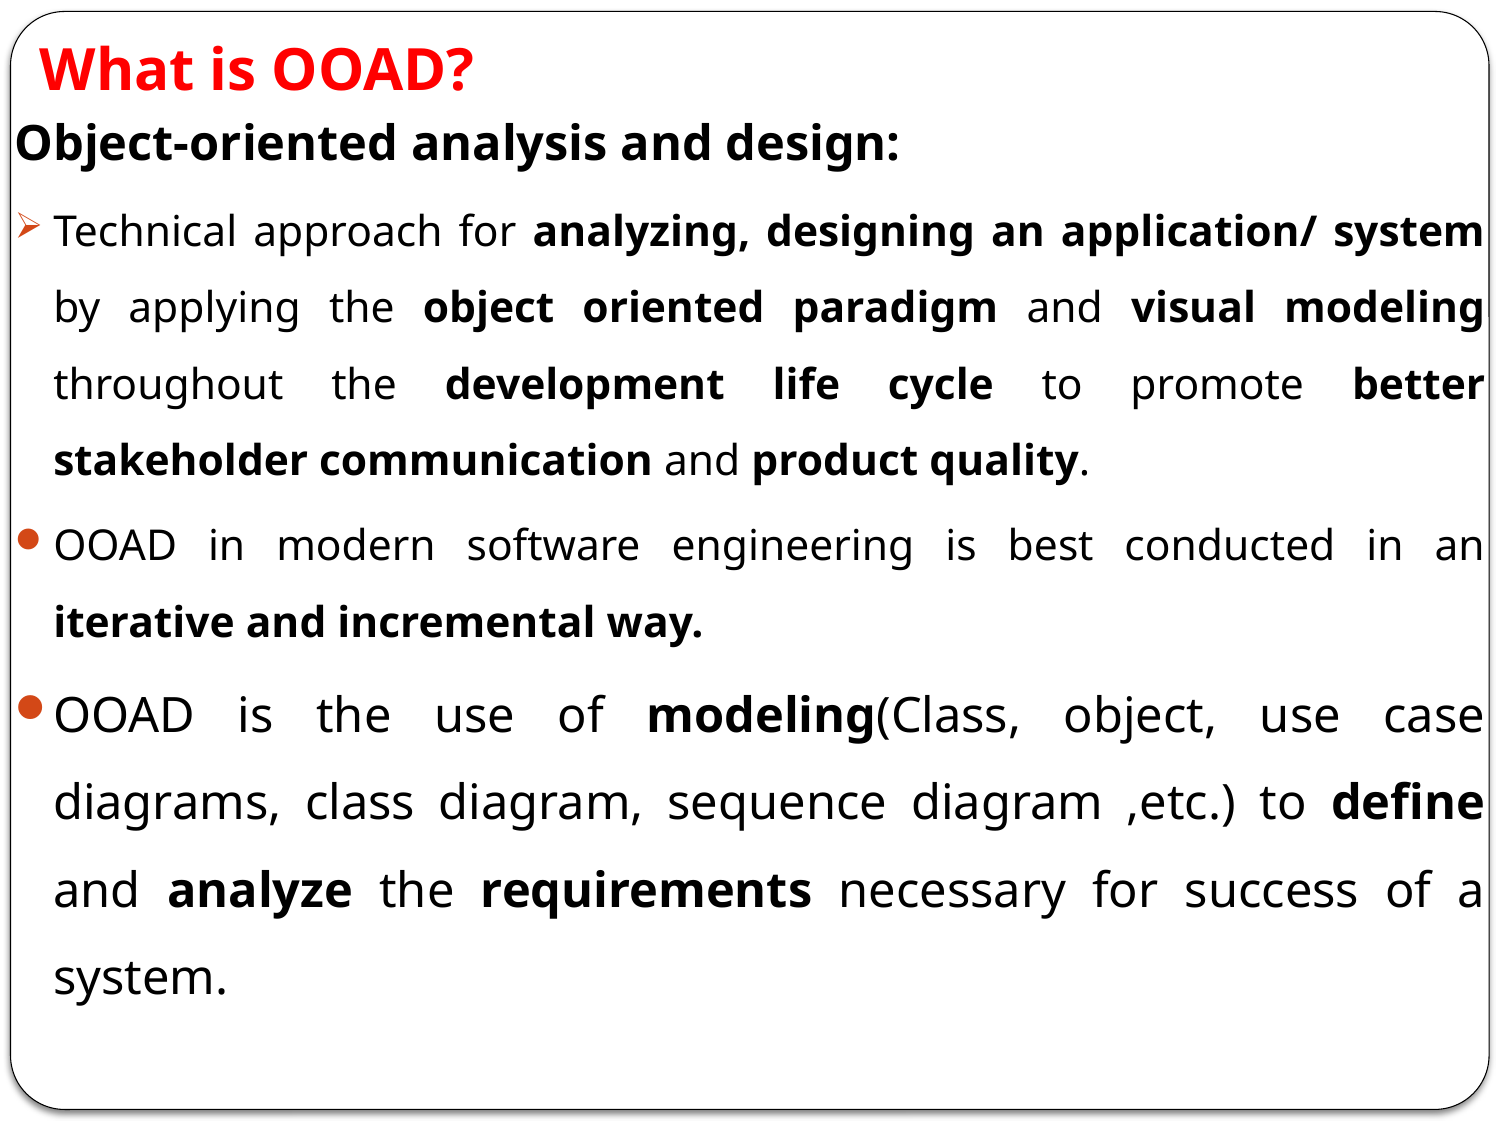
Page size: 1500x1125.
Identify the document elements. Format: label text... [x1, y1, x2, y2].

title What is OOAD? [24, 24, 1400, 75]
list Object-oriented analysis and design: Technical approach for analyzing, designing an application/ system by applying the object oriented paradigm and visual modeling throughout the development life cycle to promote better stakeholder communication and product quality. OOAD in modern software engineering is best conducted in an iterative and incremental way. OOAD is the use of modeling(Class, object, use case diagrams, class diagram, sequence diagram ,etc.) to define and analyze the requirements necessary for success of a system. [0, 75, 1500, 1013]
